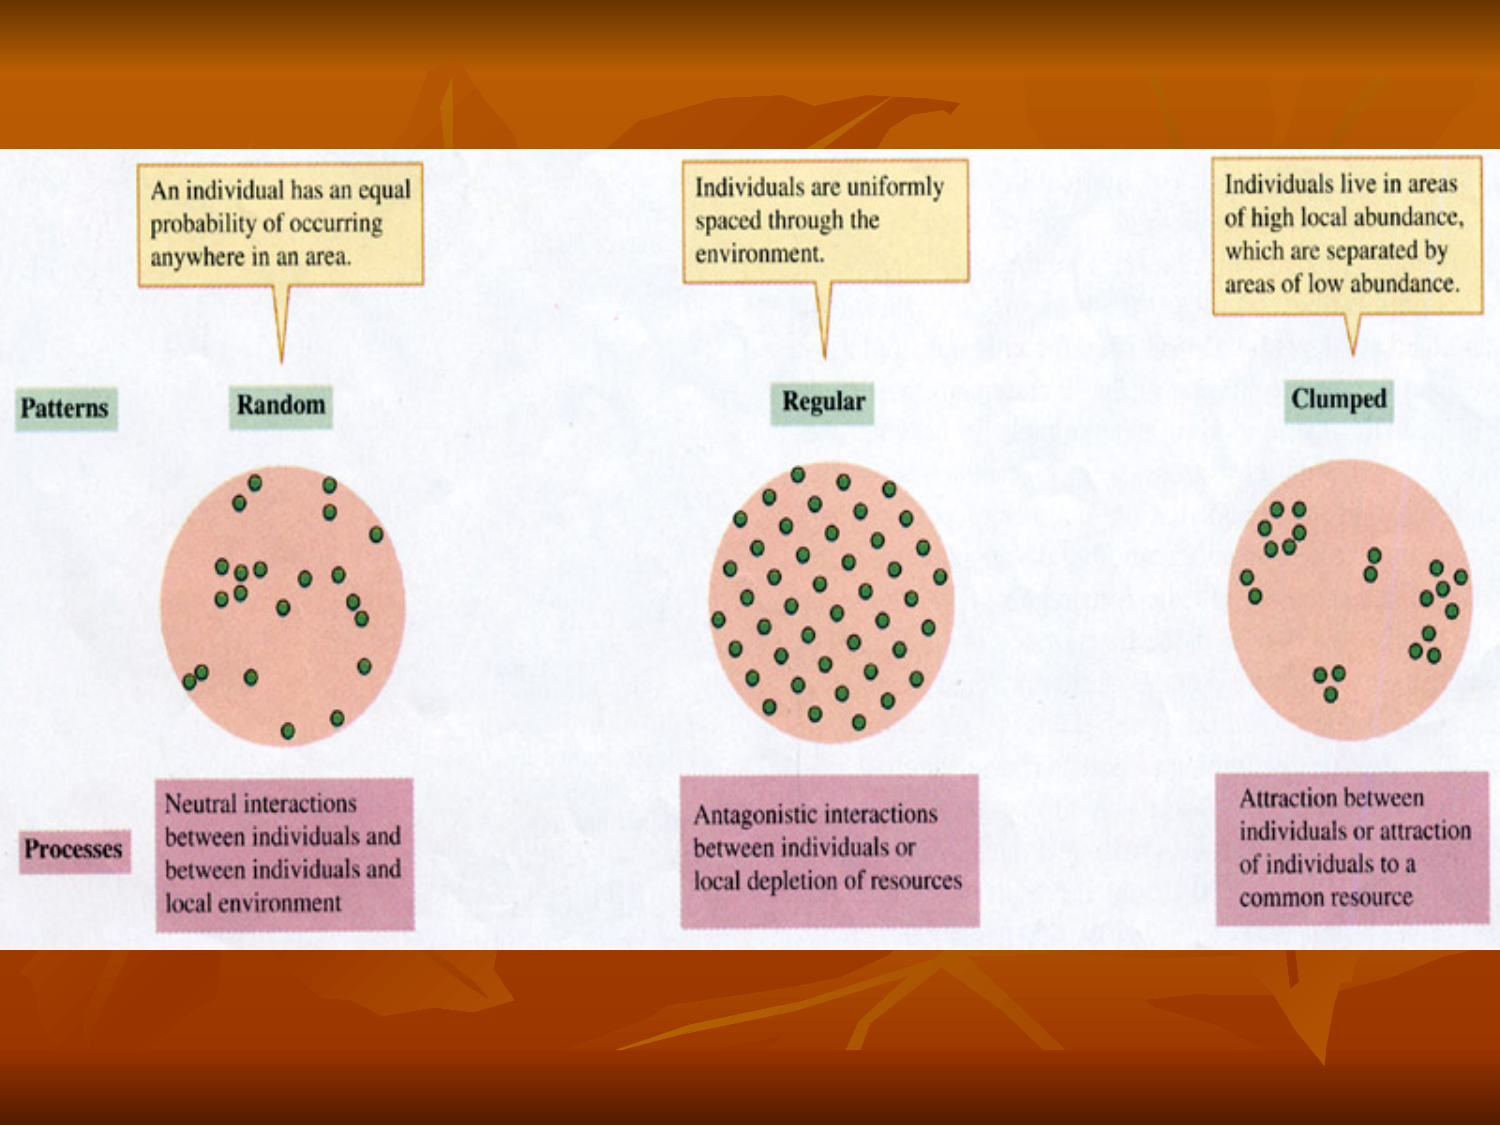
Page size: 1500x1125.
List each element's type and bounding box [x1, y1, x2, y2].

list [0, 149, 1500, 951]
